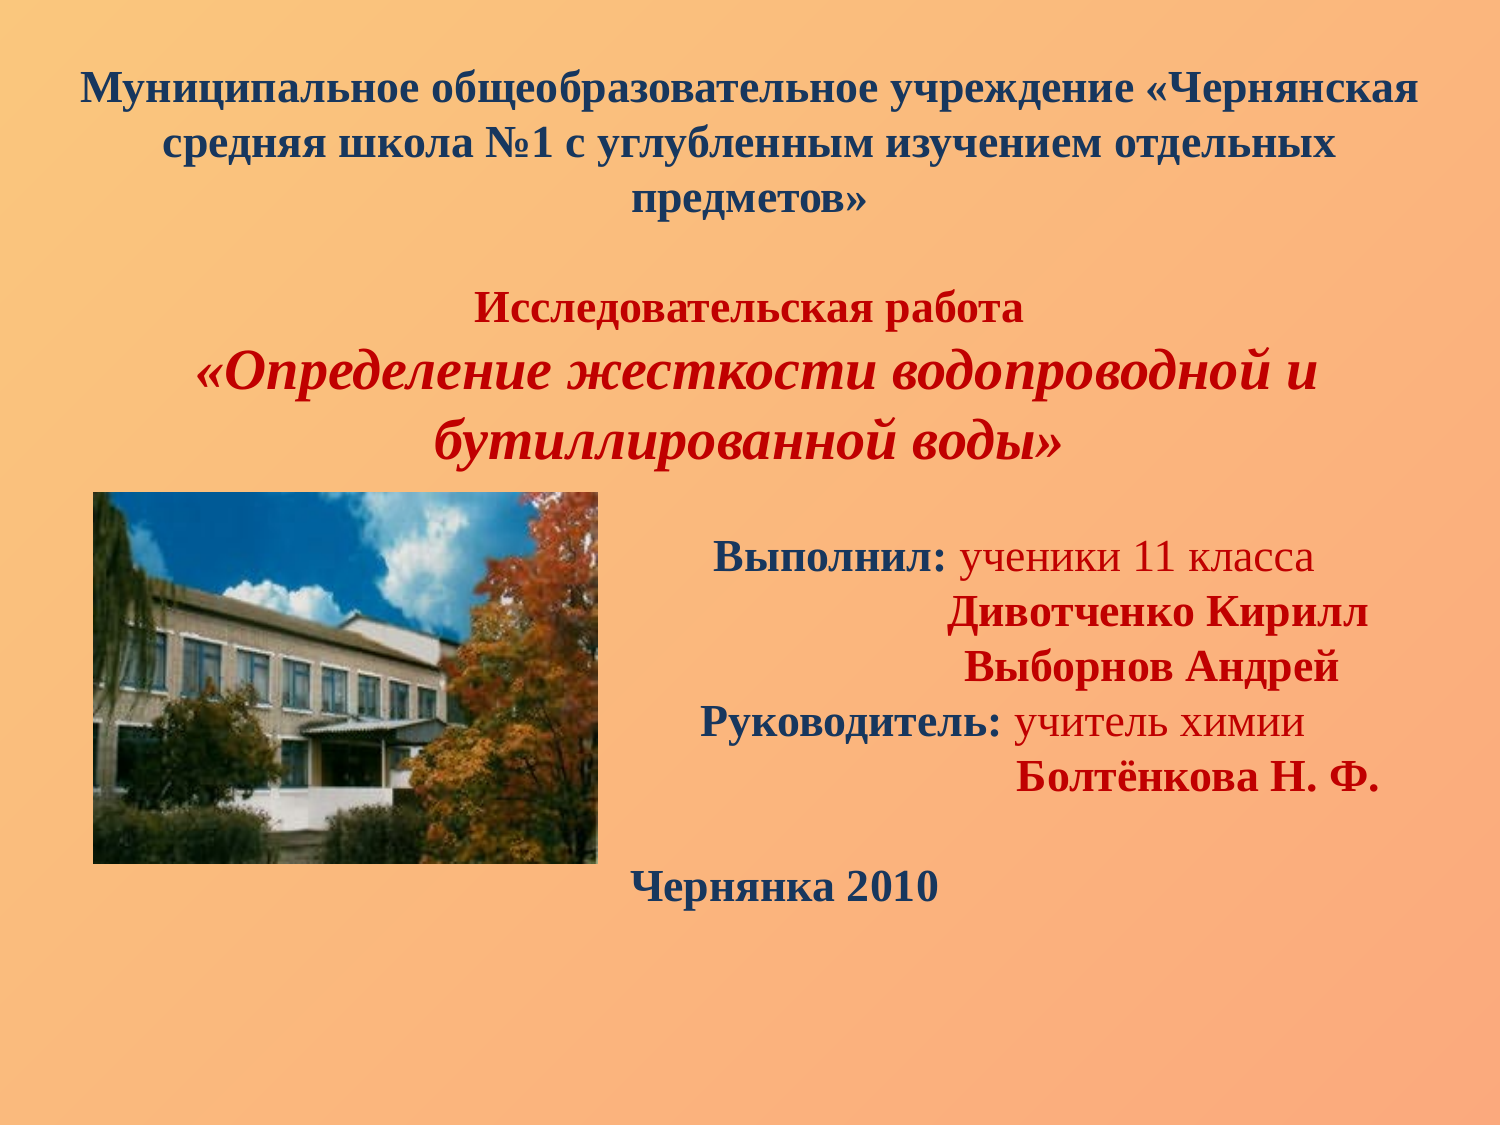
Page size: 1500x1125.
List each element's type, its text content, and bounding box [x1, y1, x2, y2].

title Муниципальное общеобразовательное учреждение «Чернянская средняя школа №1 с углубленным изучением отдельных предметов» Исследовательская работа «Определение жесткости водопроводной и бутиллированной воды» Выполнил: ученики 11 класса Дивотченко Кирилл Выборнов Андрей Руководитель: учитель химии Болтёнкова Н. Ф. Чернянка 2010 [35, 0, 1465, 1090]
picture [93, 491, 598, 865]
